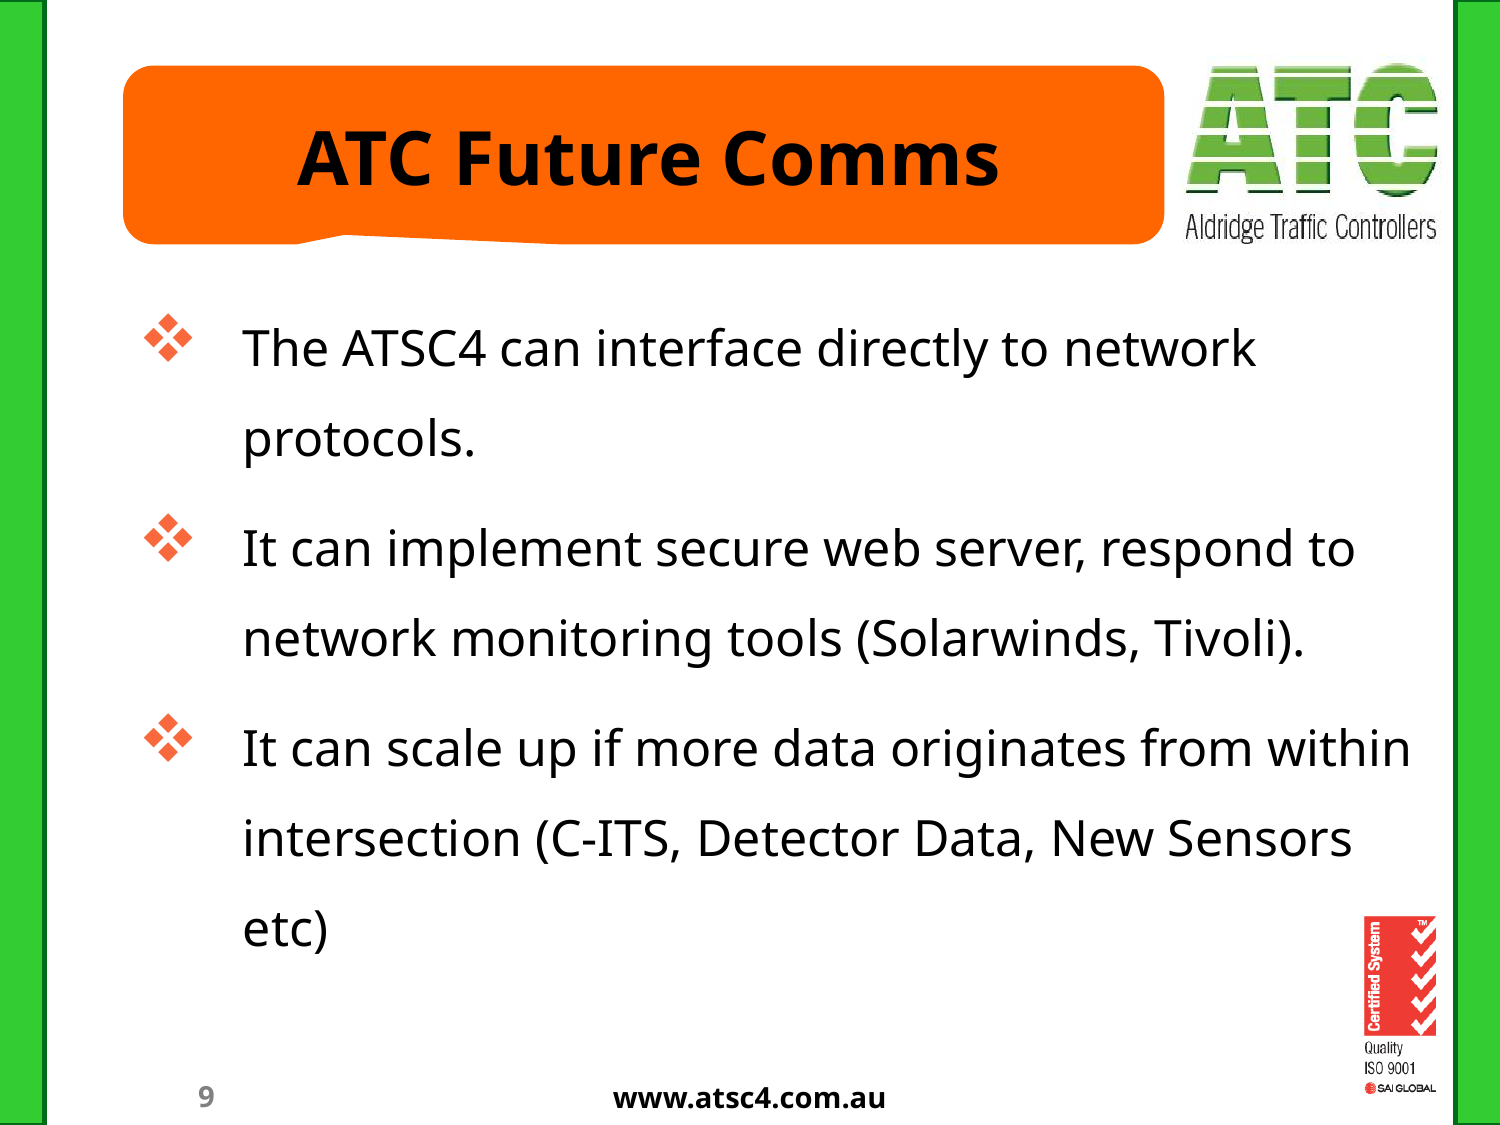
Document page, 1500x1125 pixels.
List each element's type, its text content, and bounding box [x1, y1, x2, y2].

picture [1364, 1048, 1436, 1094]
list The ATSC4 can interface directly to network protocols. It can implement secure web server, respond to network monitoring tools (Solarwinds, Tivoli). It can scale up if more data originates from within intersection (C-ITS, Detector Data, New Sensors etc) [123, 278, 1436, 1048]
title ATC Future Comms [159, 77, 1141, 232]
picture [1175, 54, 1447, 252]
footer www.atsc4.com.au [389, 1048, 1111, 1125]
slide_number 9 [182, 1070, 349, 1107]
